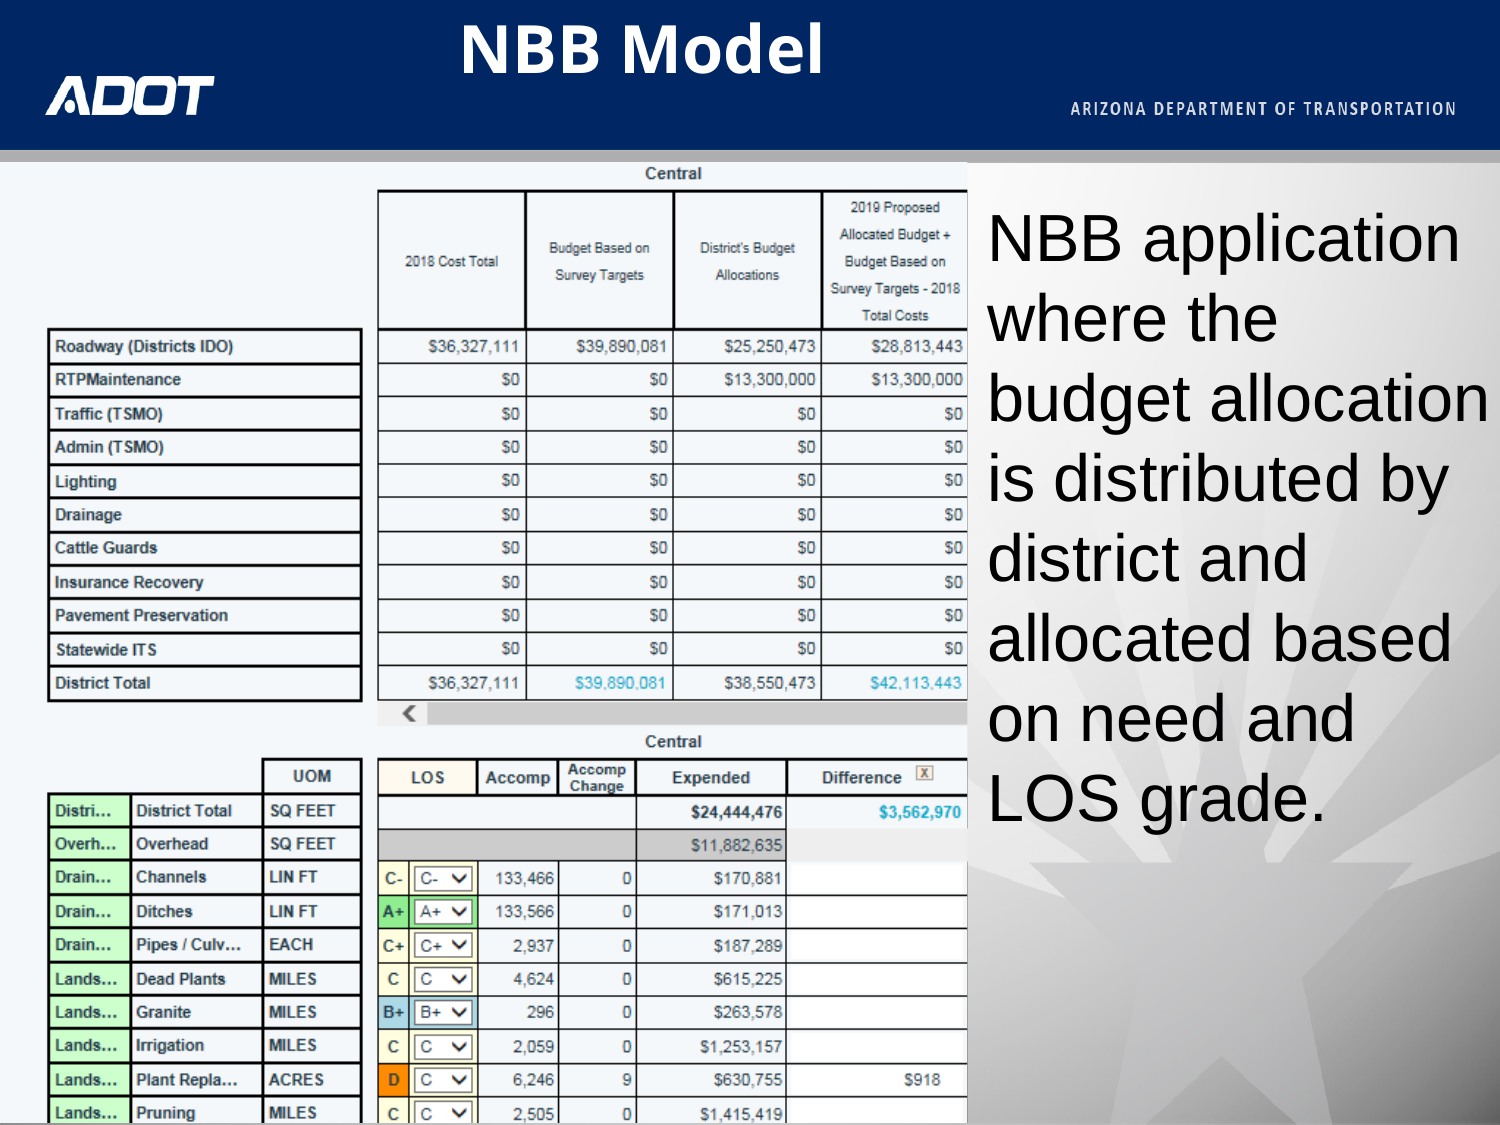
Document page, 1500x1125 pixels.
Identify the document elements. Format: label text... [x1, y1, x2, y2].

text_box NBB application where the budget allocation is distributed by district and allocated based on need and LOS grade. [972, 187, 1500, 842]
picture [0, 0, 1500, 1125]
text_box NBB Model [443, 0, 841, 95]
